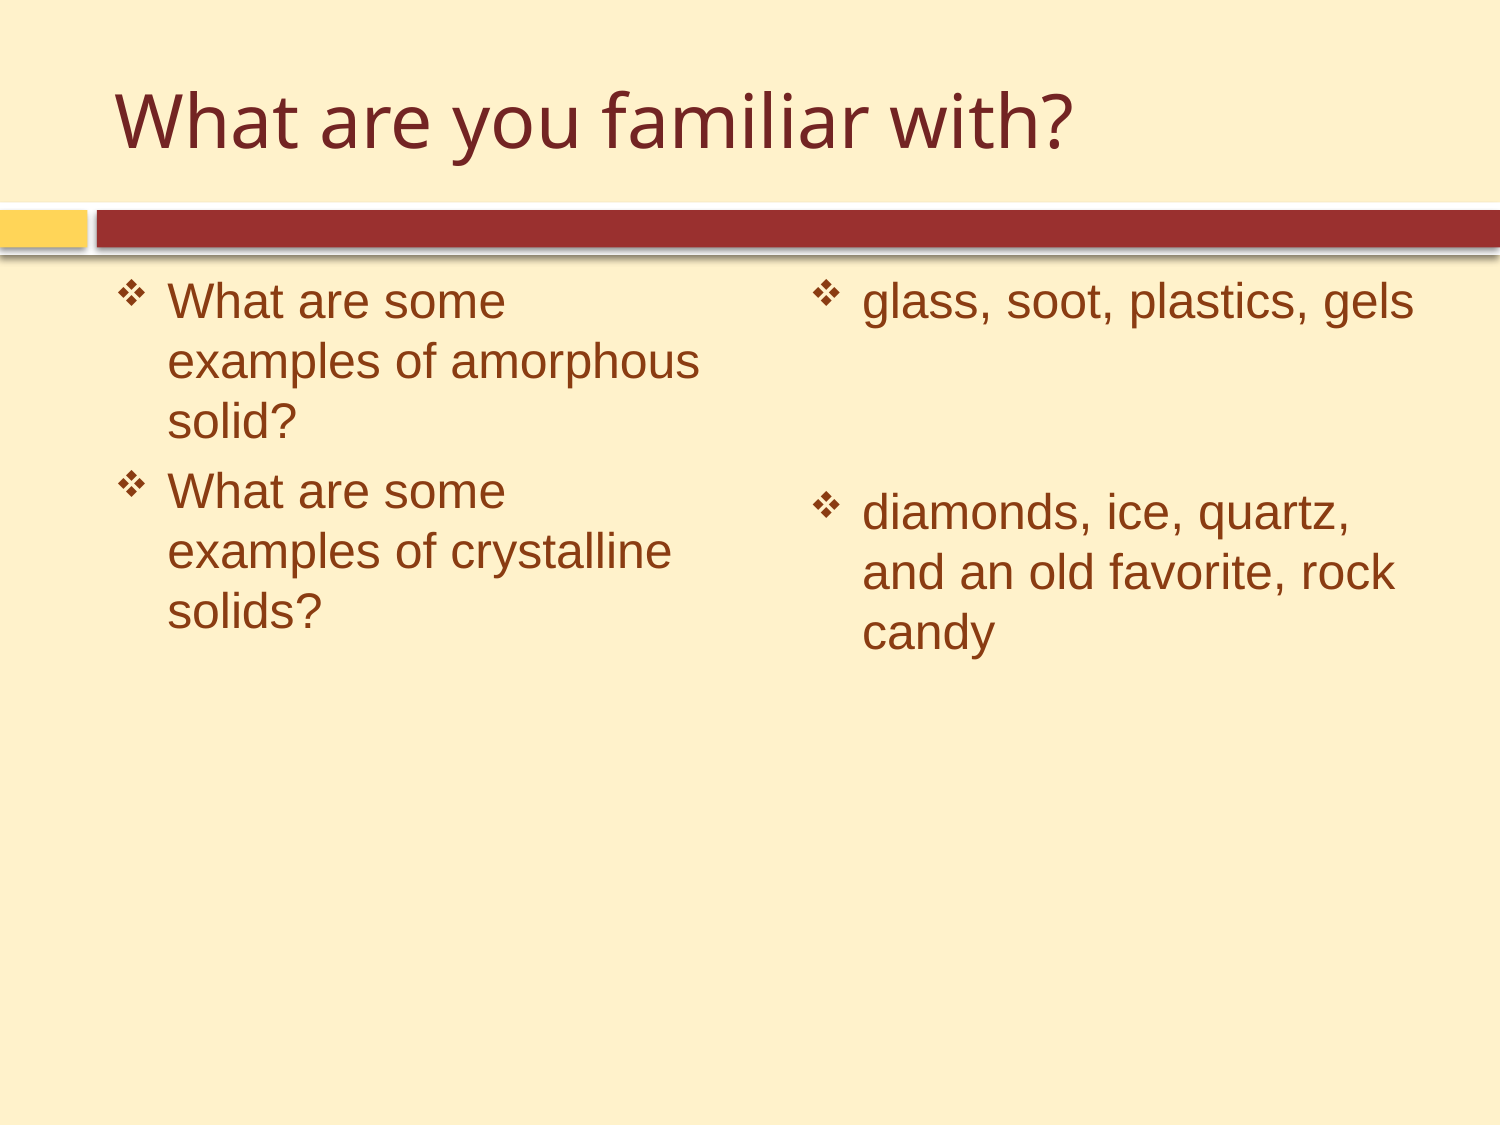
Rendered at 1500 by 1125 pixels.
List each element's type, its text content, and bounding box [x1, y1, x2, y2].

title What are you familiar with? [99, 37, 1438, 200]
list What are some examples of amorphous solid? What are some examples of crystalline solids? [99, 260, 738, 1011]
list glass, soot, plastics, gels diamonds, ice, quartz, and an old favorite, rock candy [794, 260, 1433, 1011]
